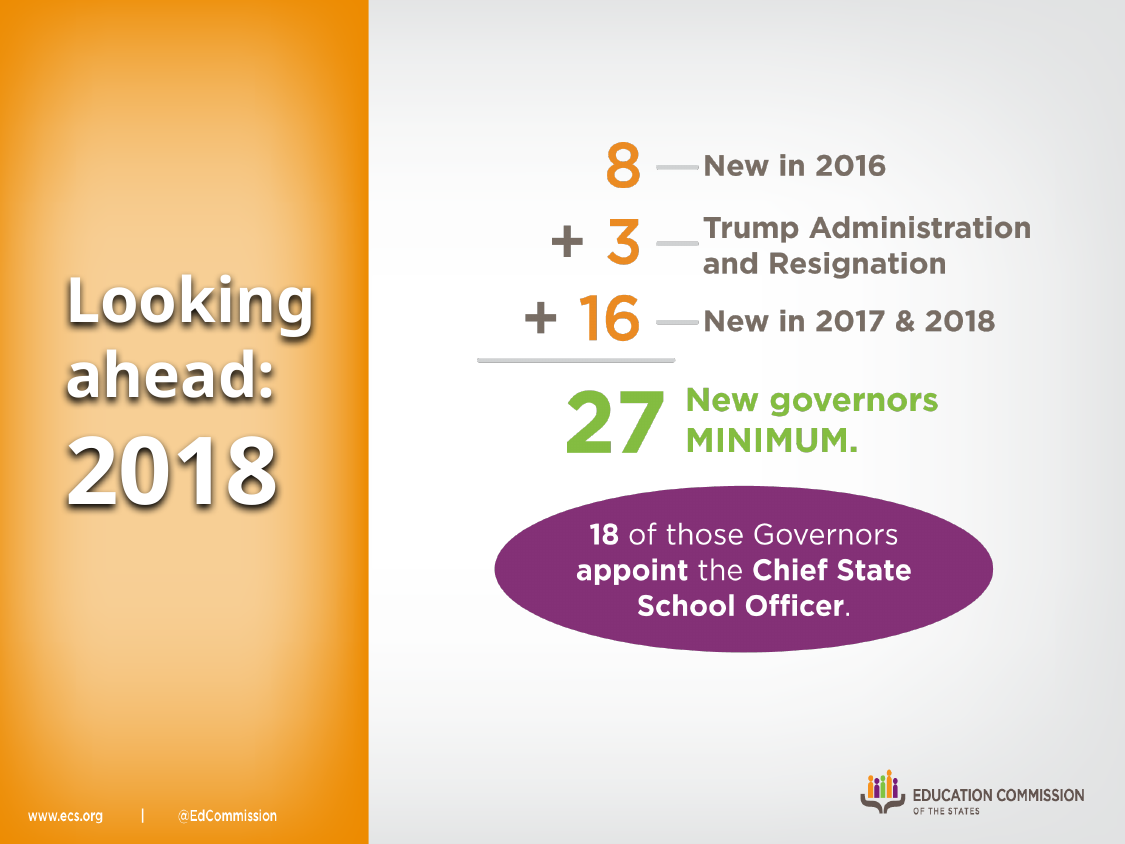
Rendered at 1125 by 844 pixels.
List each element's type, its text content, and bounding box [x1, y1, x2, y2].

text_box Looking ahead: 2018 [50, 253, 350, 531]
picture [0, 0, 1125, 844]
